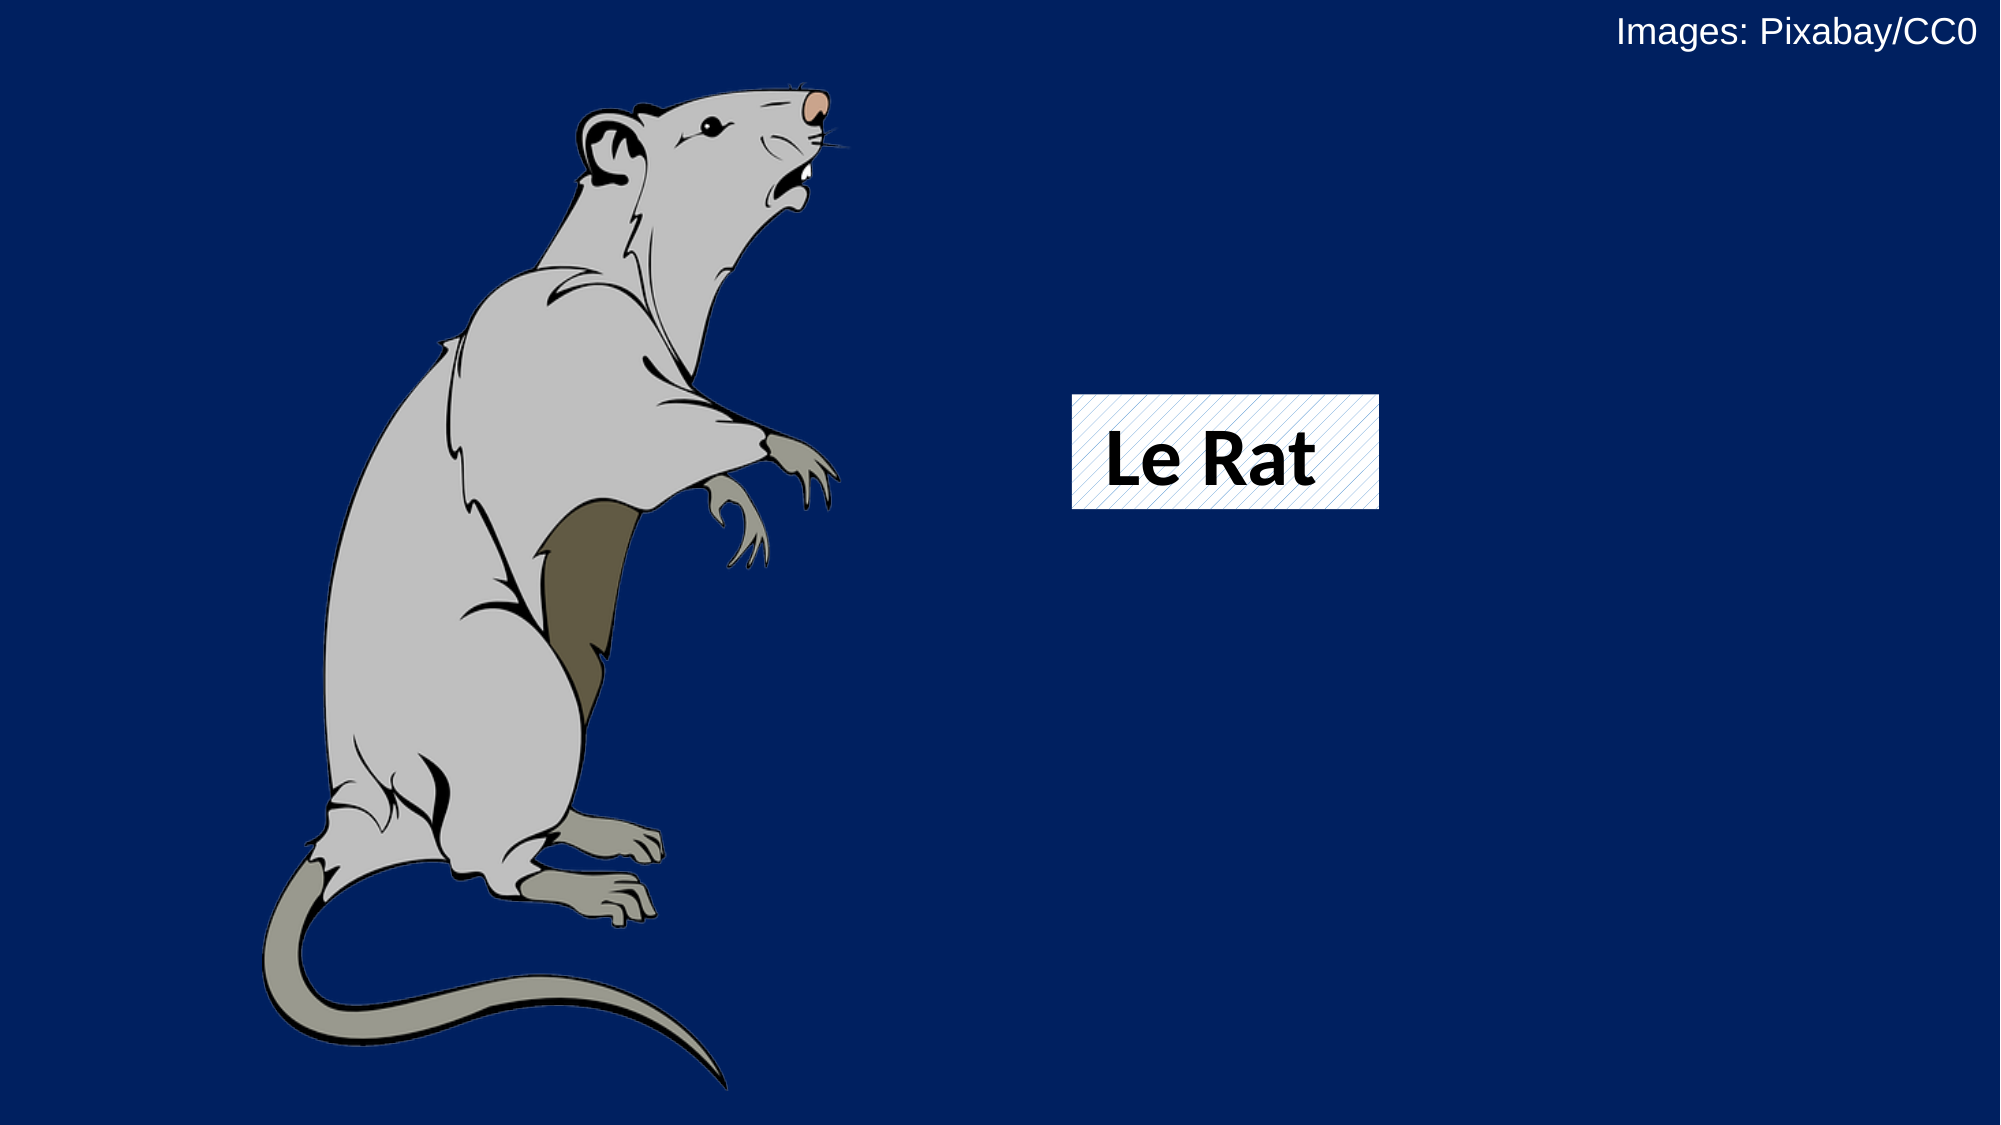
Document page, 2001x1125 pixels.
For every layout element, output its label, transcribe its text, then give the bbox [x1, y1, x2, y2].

picture [262, 82, 852, 1092]
text_box Images: Pixabay/CC0 [1601, 0, 2000, 60]
text_box Le Rat [1071, 394, 1379, 510]
